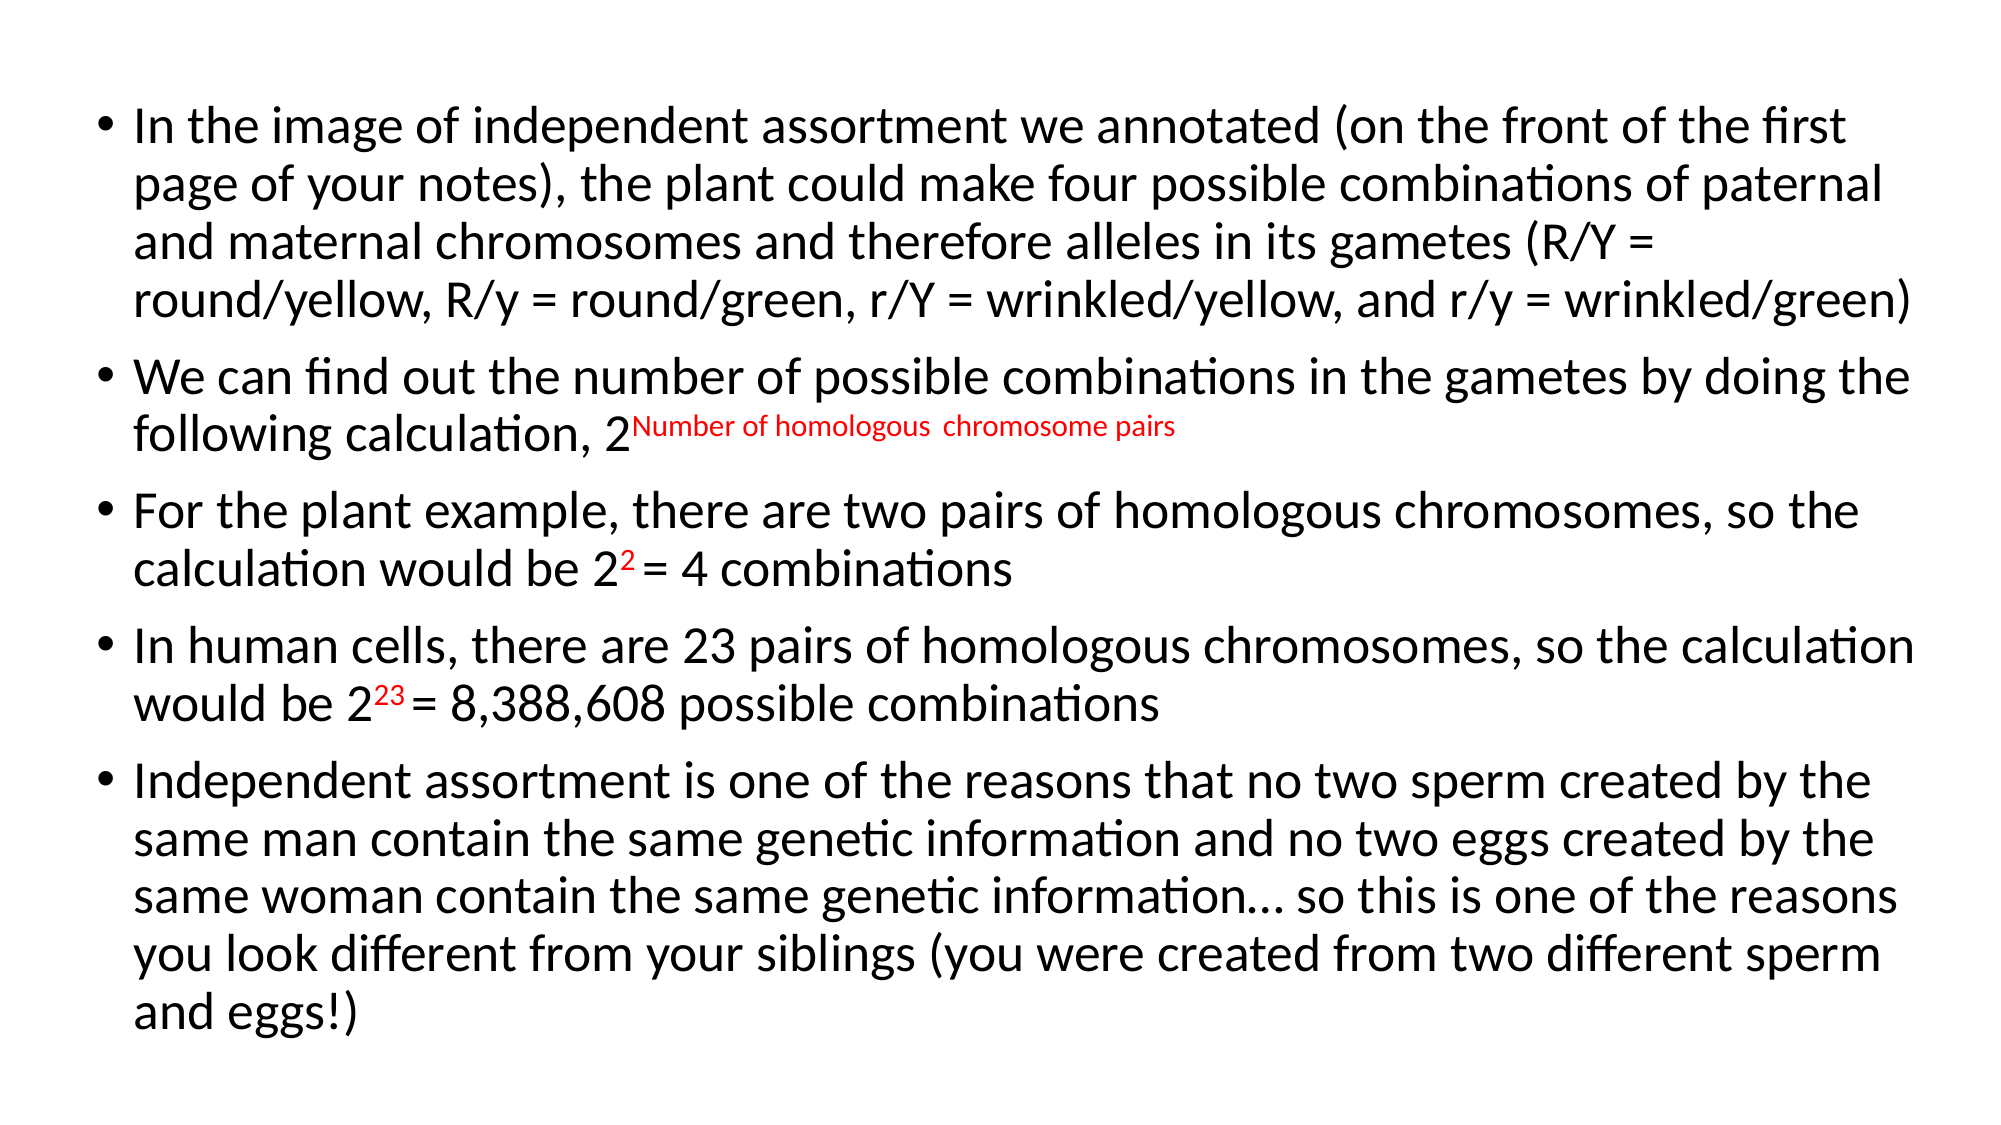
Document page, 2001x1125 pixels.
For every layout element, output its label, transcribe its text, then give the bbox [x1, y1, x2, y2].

list In the image of independent assortment we annotated (on the front of the first page of your notes), the plant could make four possible combinations of paternal and maternal chromosomes and therefore alleles in its gametes (R/Y = round/yellow, R/y = round/green, r/Y = wrinkled/yellow, and r/y = wrinkled/green) We can find out the number of possible combinations in the gametes by doing the following calculation, 2Number of homologous chromosome pairs For the plant example, there are two pairs of homologous chromosomes, so the calculation would be 22 = 4 combinations In human cells, there are 23 pairs of homologous chromosomes, so the calculation would be 223 = 8,388,608 possible combinations Independent assortment is one of the reasons that no two sperm created by the same man contain the same genetic information and no two eggs created by the same woman contain the same genetic information… so this is one of the reasons you look different from your siblings (you were created from two different sperm and eggs!) [81, 90, 1938, 1091]
